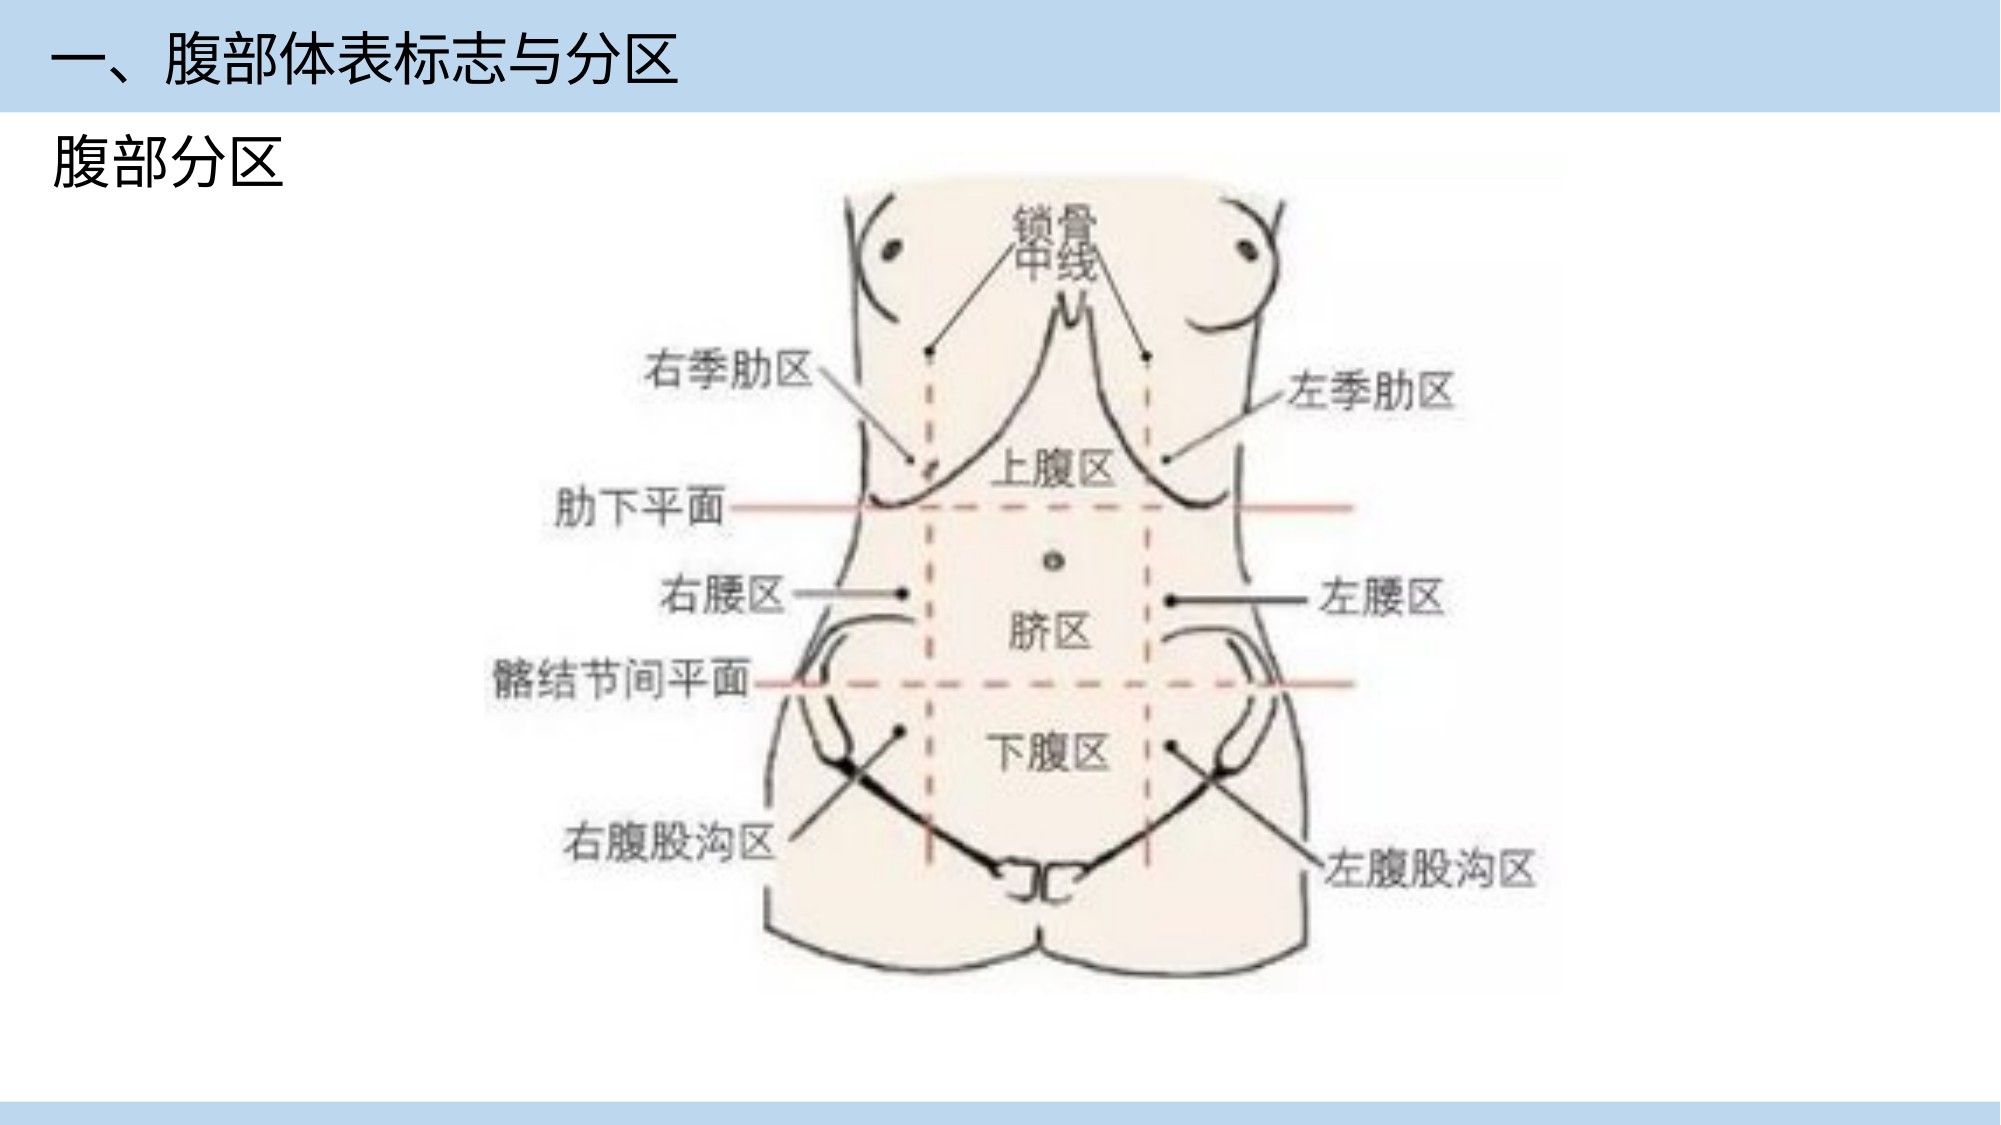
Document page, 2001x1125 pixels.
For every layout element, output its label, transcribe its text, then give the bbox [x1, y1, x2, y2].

picture [483, 152, 1561, 995]
list 腹部分区 [37, 117, 1763, 832]
text_box 一、腹部体表标志与分区 [37, 15, 1093, 98]
